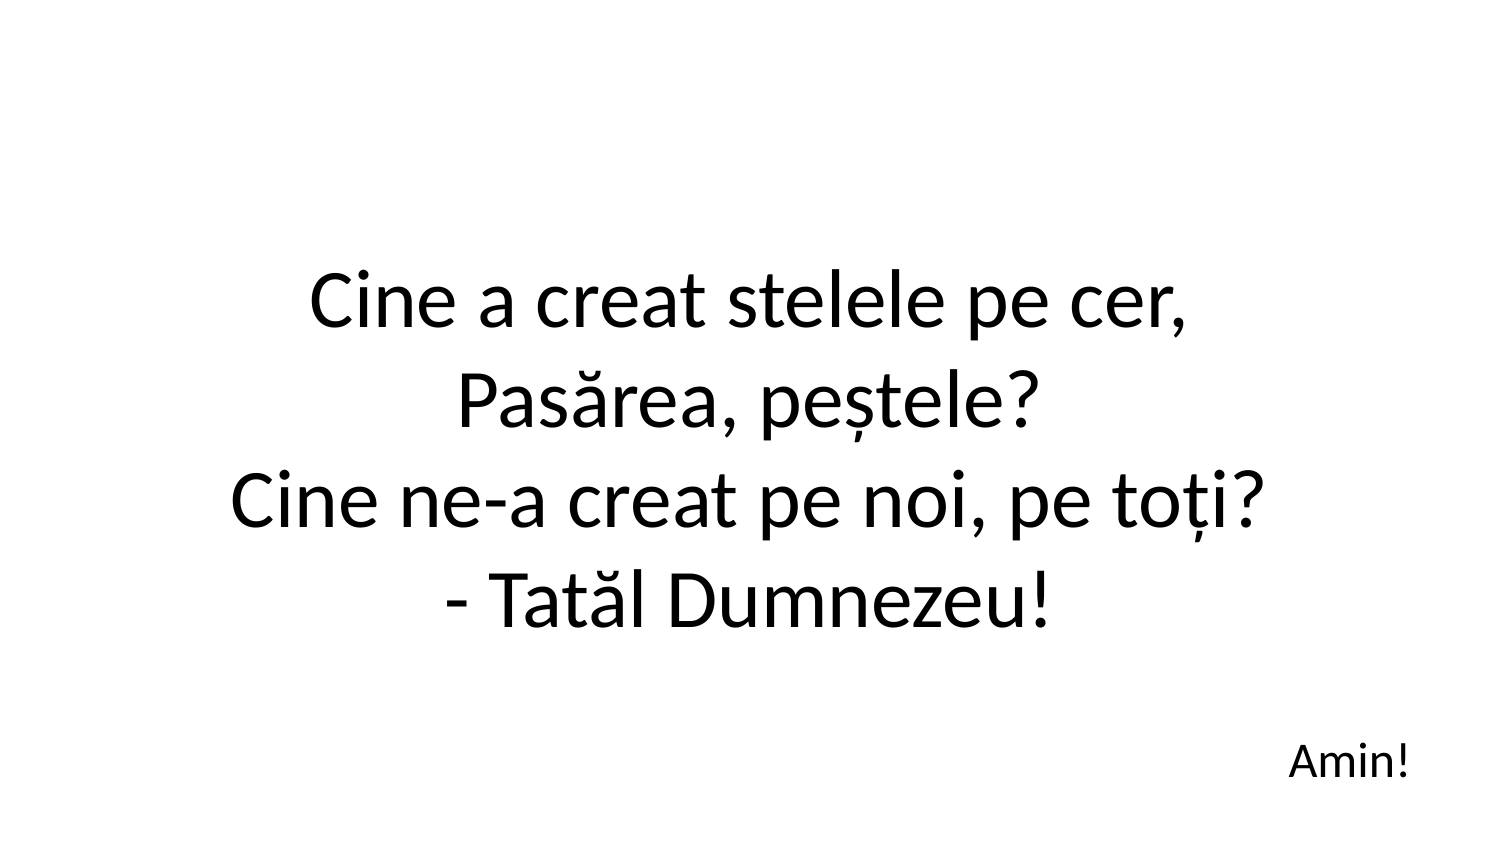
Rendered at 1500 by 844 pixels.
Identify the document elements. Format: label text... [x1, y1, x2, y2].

text_box Cine a creat stelele pe cer, Pasărea, peștele? Cine ne-a creat pe noi, pe toți? - Tatăl Dumnezeu! [215, 192, 1284, 652]
text_box Amin! [1273, 674, 1427, 795]
